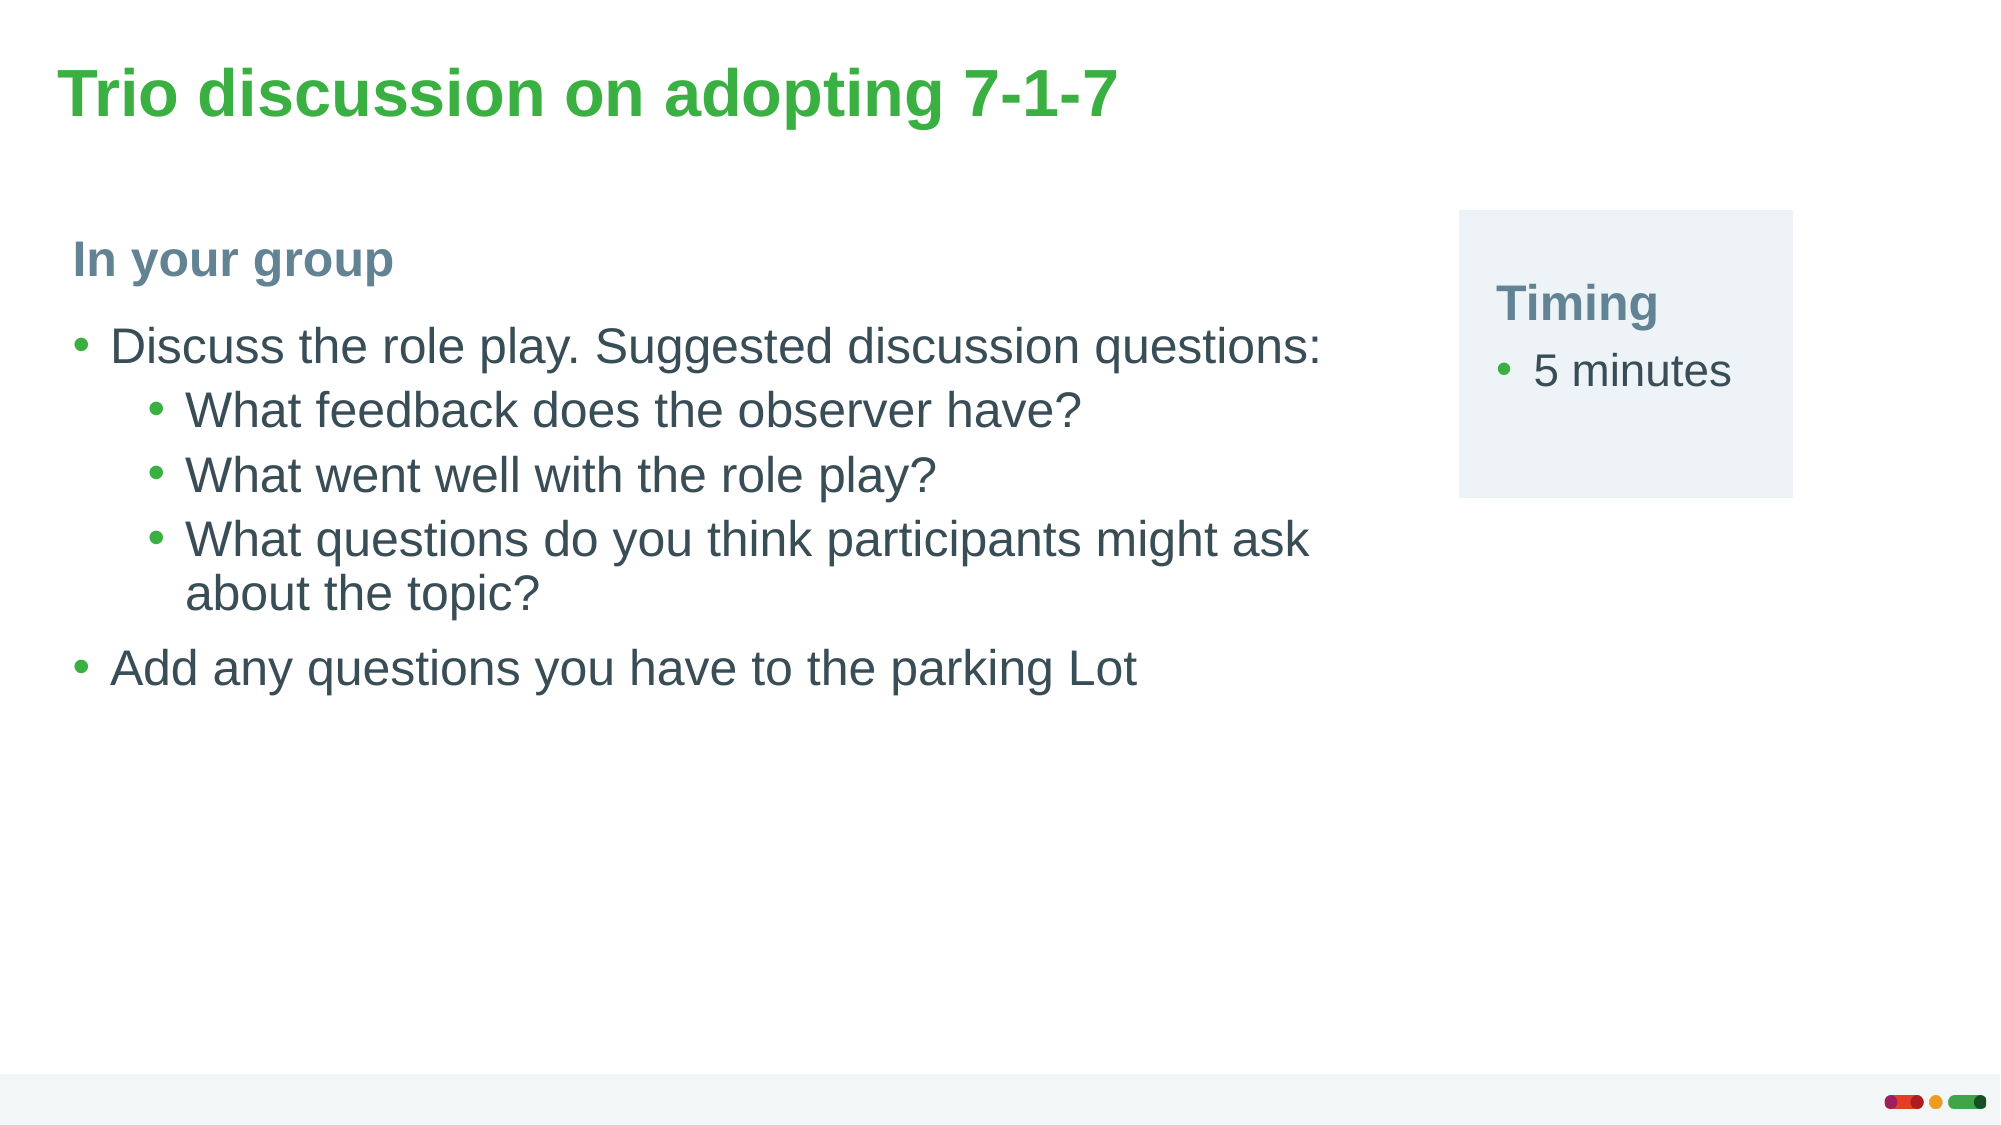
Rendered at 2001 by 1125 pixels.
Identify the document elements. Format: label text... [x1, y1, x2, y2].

list Discuss the role play. Suggested discussion questions: What feedback does the observer have? What went well with the role play? What questions do you think participants might ask about the topic? Add any questions you have to the parking Lot [57, 312, 1348, 998]
text_box [1457, 208, 1796, 500]
title Trio discussion on adopting 7-1-7 [42, 42, 1768, 207]
list Timing [1481, 204, 1783, 340]
list In your group [57, 159, 904, 295]
list 5 minutes [1481, 339, 1767, 459]
